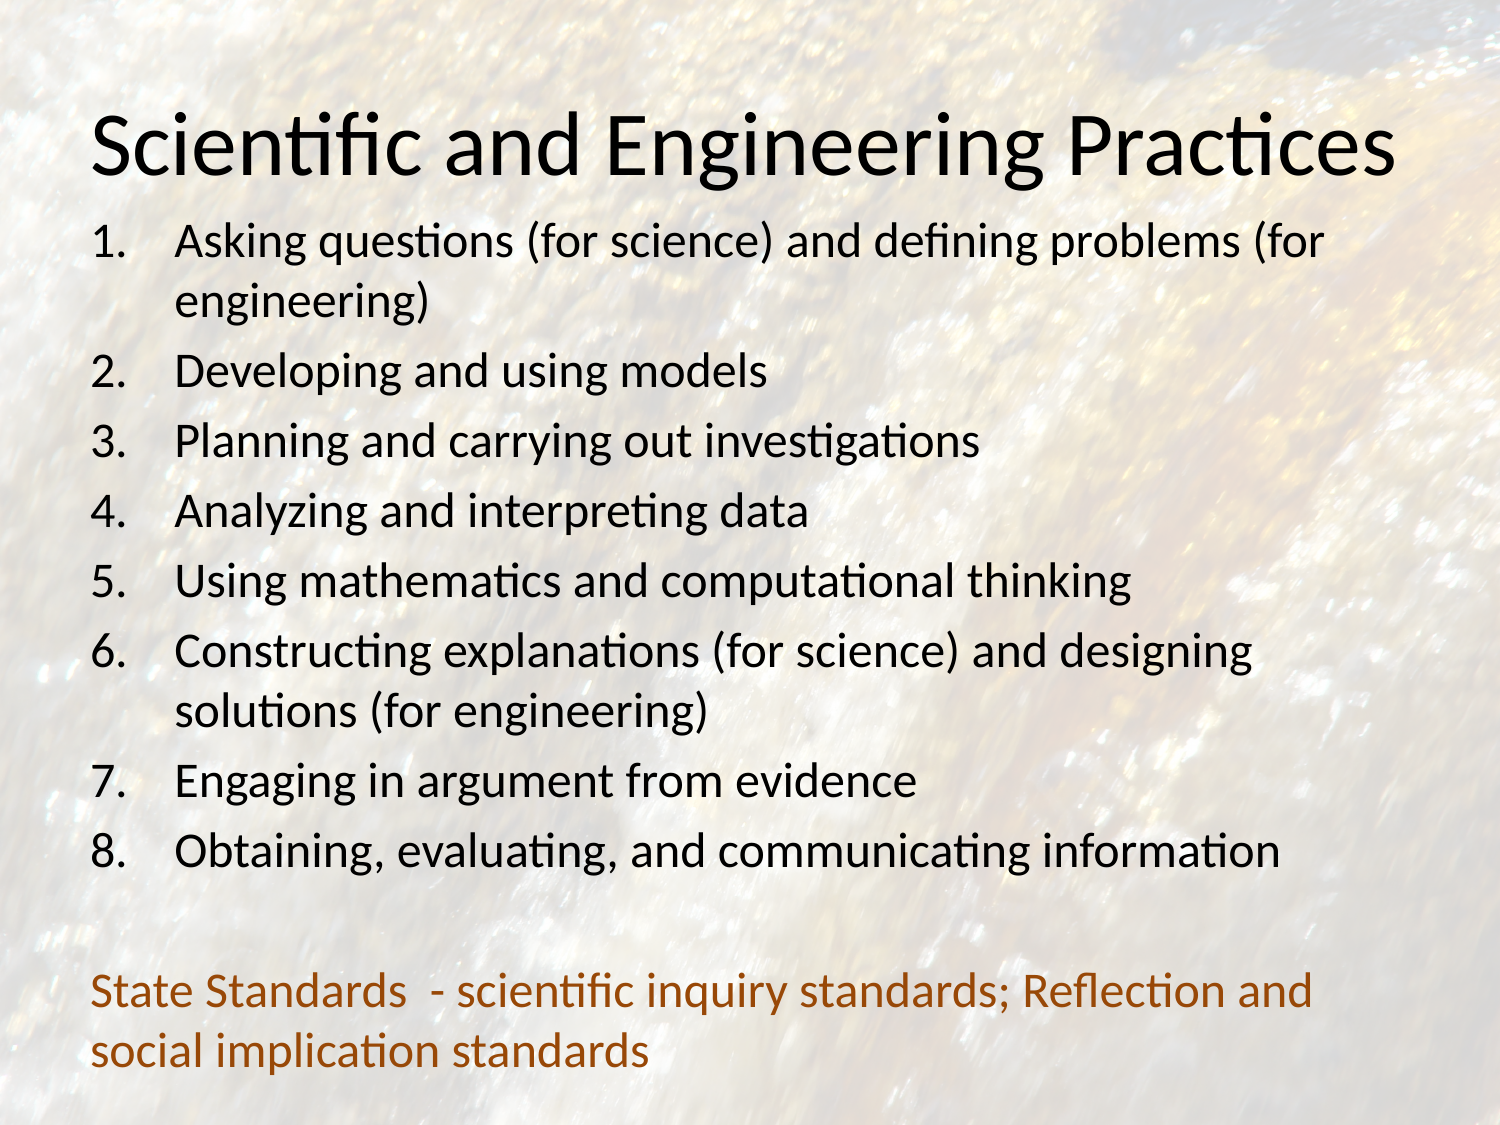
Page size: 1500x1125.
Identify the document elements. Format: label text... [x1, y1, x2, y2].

list Asking questions (for science) and defining problems (for engineering) Developing and using models Planning and carrying out investigations Analyzing and interpreting data Using mathematics and computational thinking Constructing explanations (for science) and designing solutions (for engineering) Engaging in argument from evidence Obtaining, evaluating, and communicating information State Standards - scientific inquiry standards; Reflection and social implication standards [75, 200, 1425, 943]
title Scientific and Engineering Practices [75, 45, 1425, 200]
